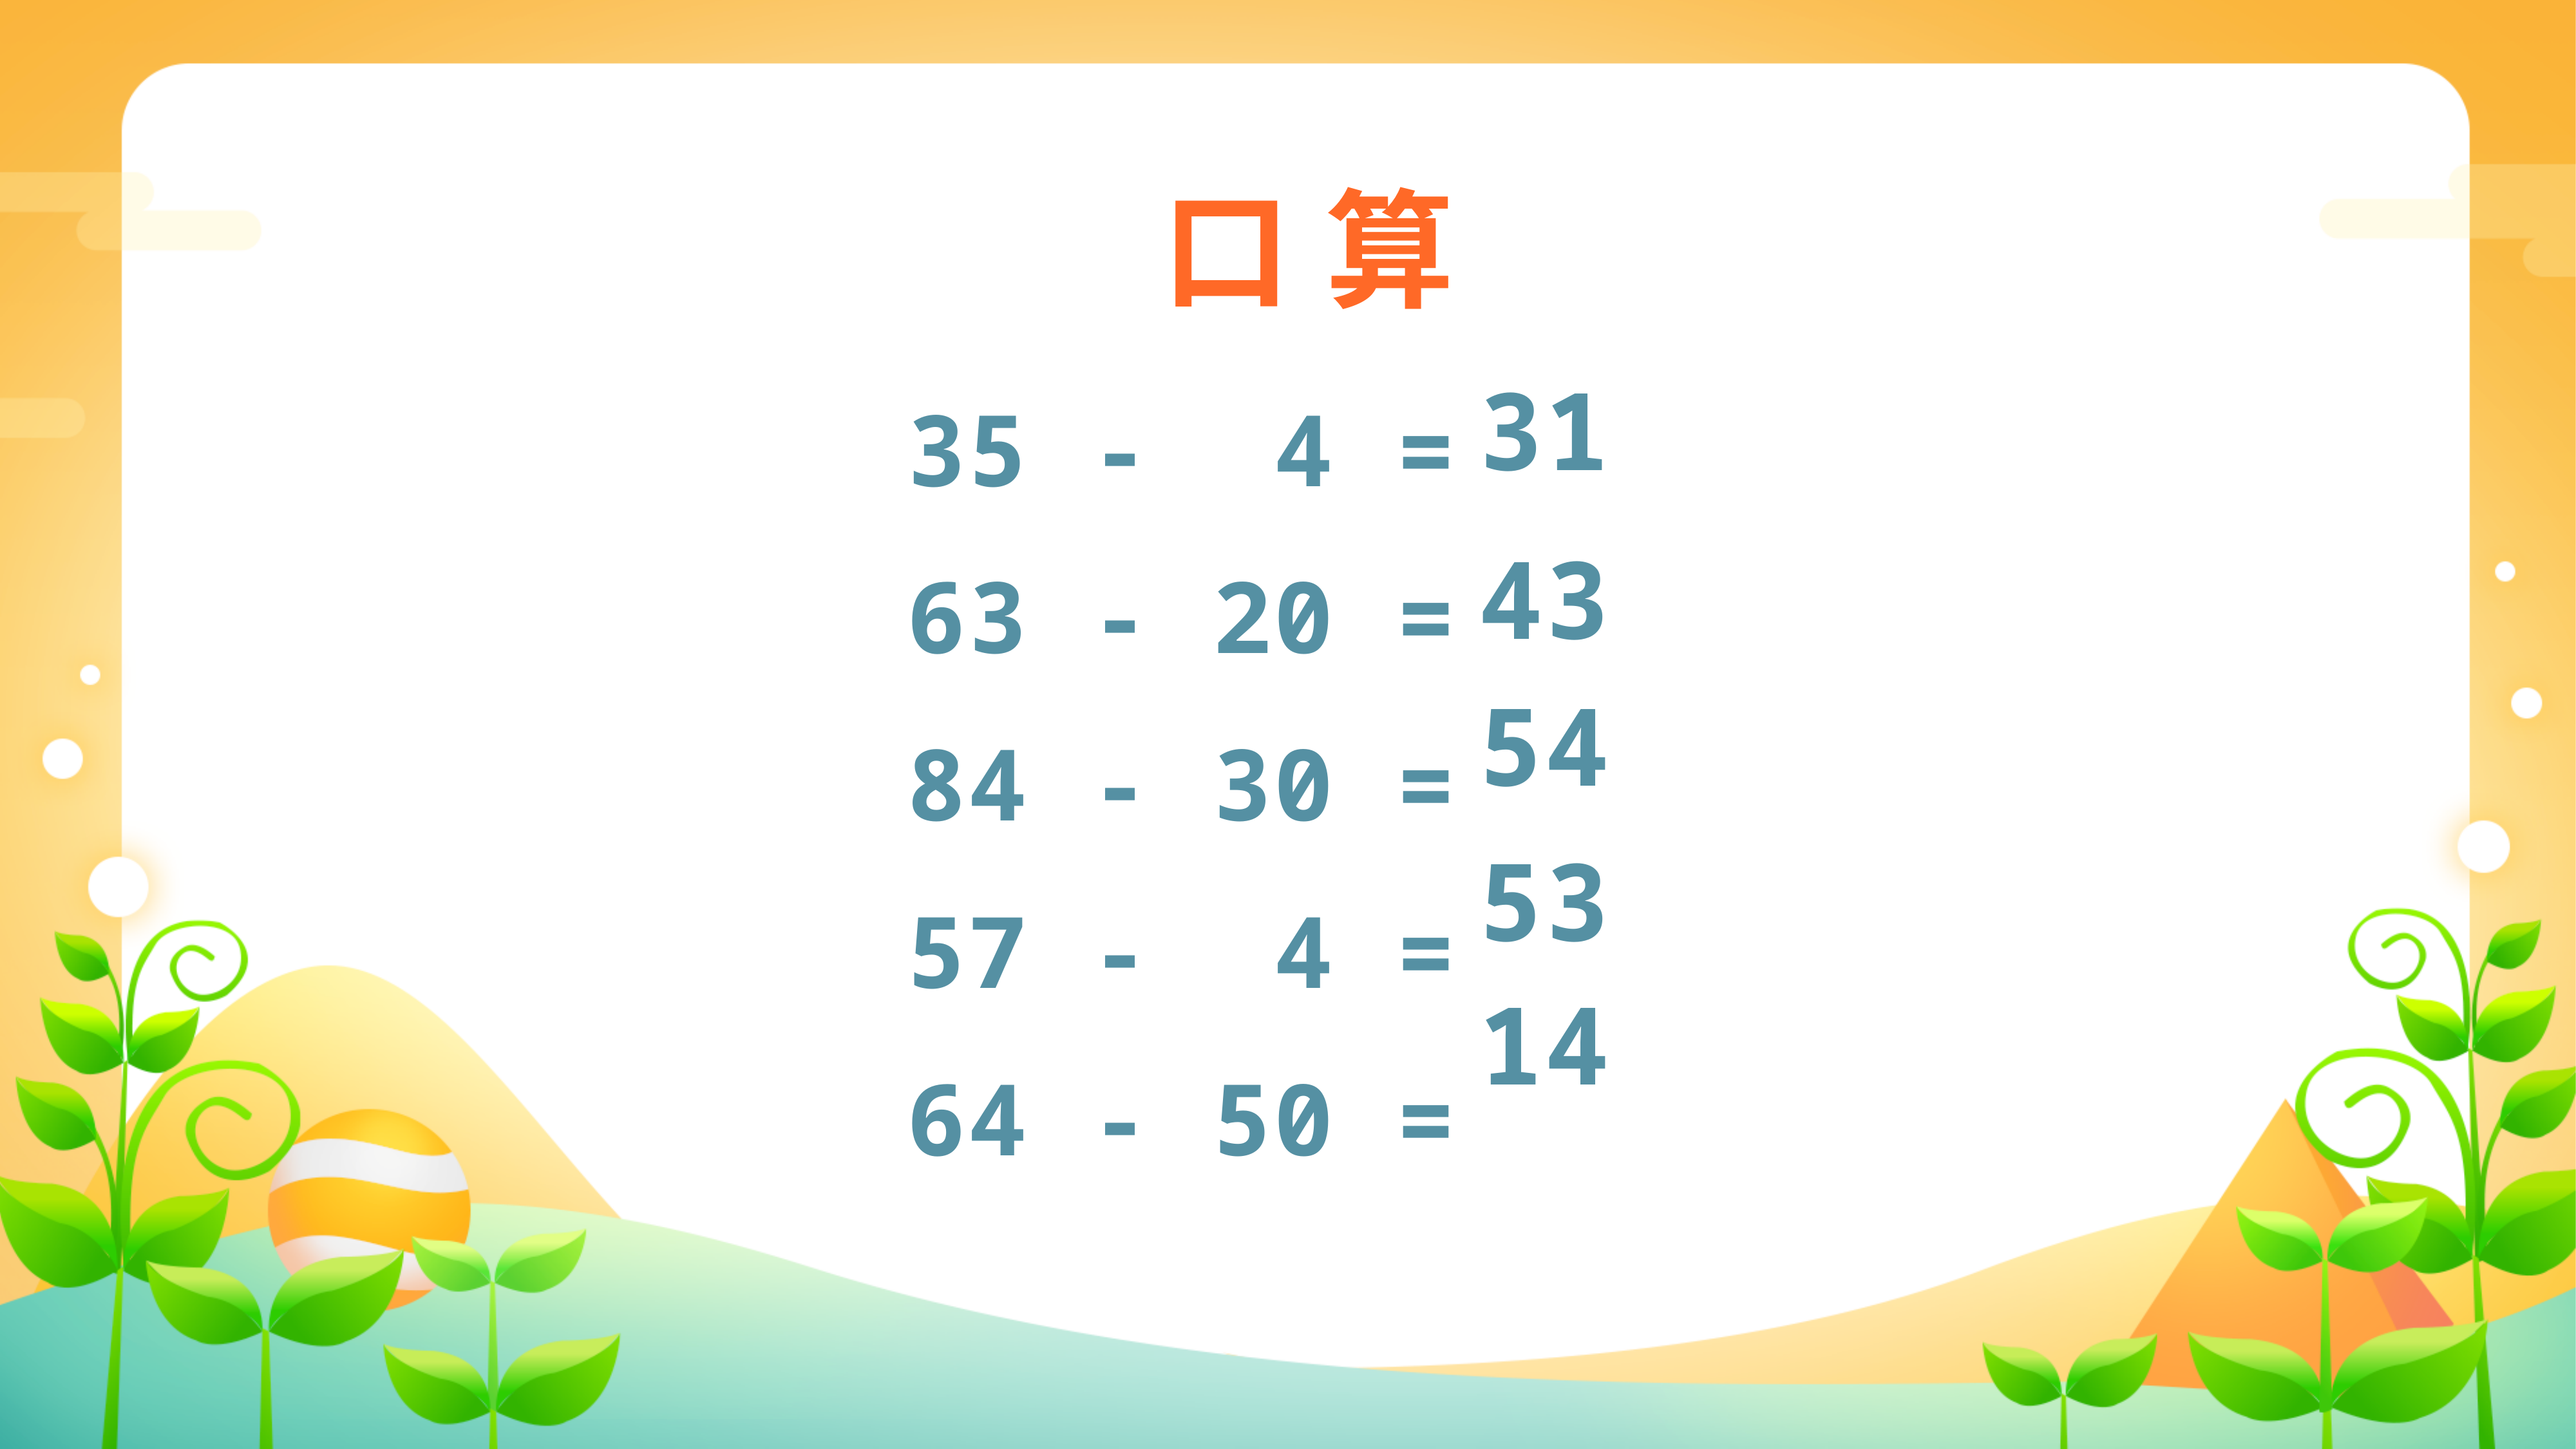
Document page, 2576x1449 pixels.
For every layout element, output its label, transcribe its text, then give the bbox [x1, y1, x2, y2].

text_box 43 [1378, 493, 1709, 639]
picture [0, 0, 2576, 1449]
text_box 53 [1378, 795, 1709, 938]
title 口 算 [552, 151, 2062, 342]
text_box 31 [1378, 324, 1709, 493]
text_box 54 [1378, 639, 1709, 795]
text_box 35 - 4 = 63 - 20 = 84 - 30 = 57 - 4 = 64 - 50 = [896, 352, 1586, 1182]
text_box 14 [1378, 938, 1709, 1108]
